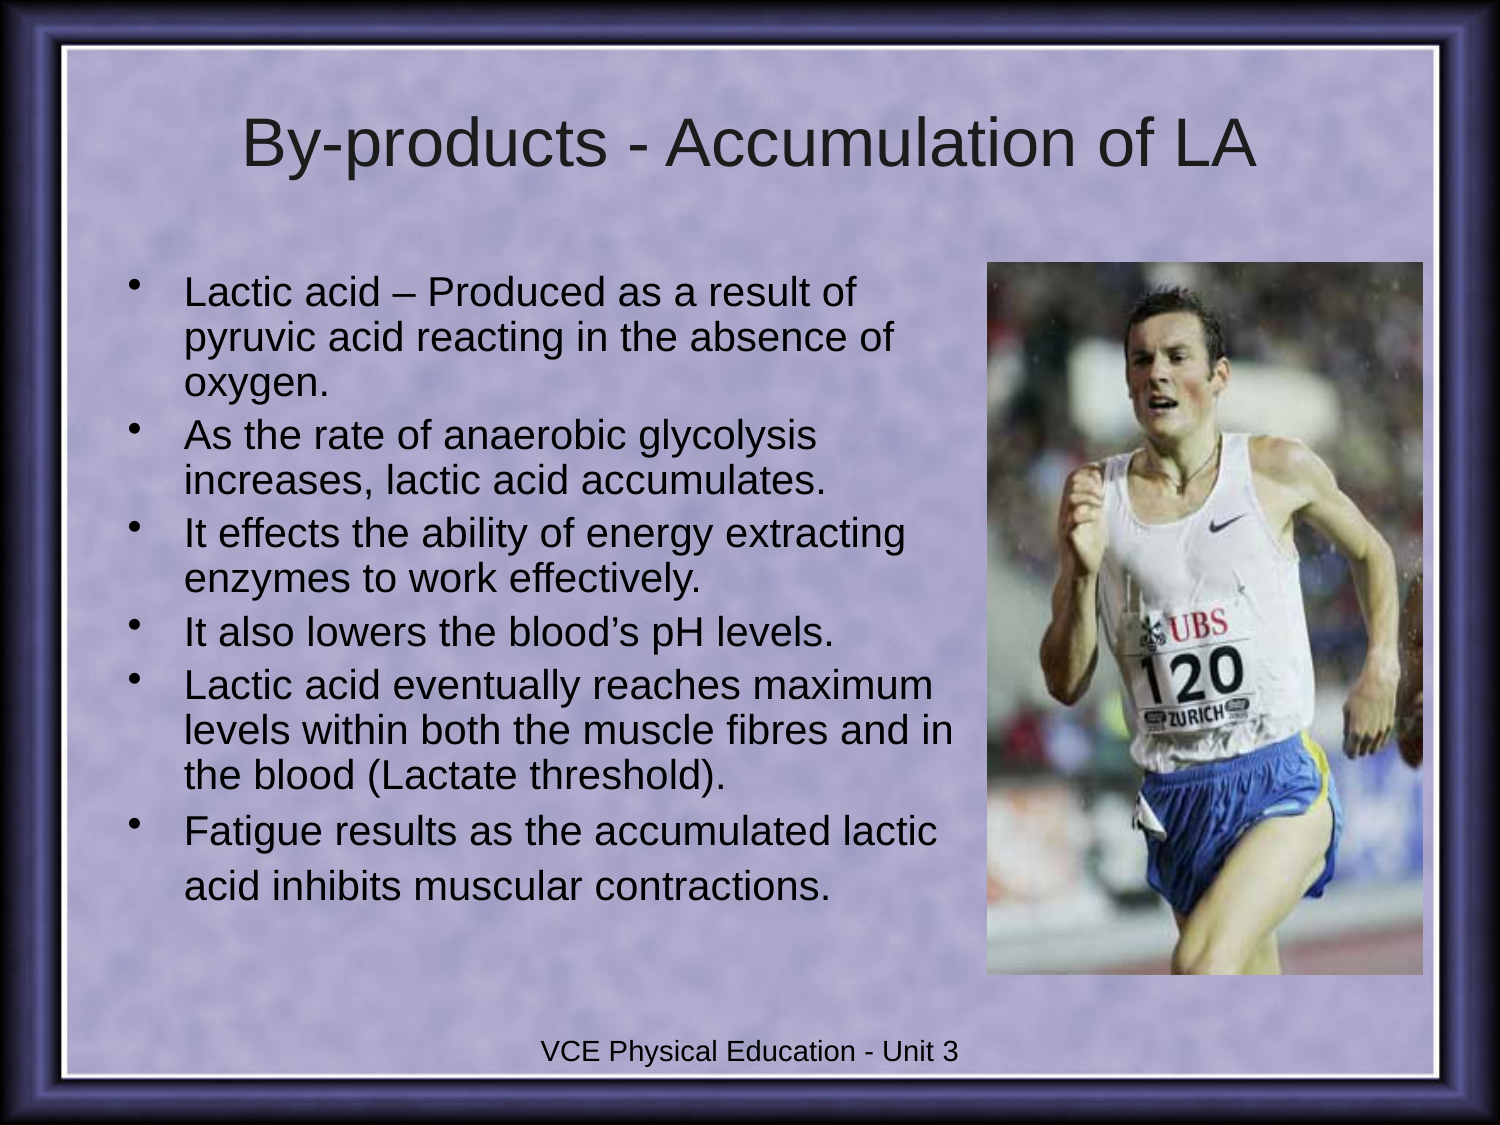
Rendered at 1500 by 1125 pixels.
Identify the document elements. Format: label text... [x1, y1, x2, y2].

title By-products - Accumulation of LA [74, 44, 1426, 233]
footer VCE Physical Education - Unit 3 [512, 1024, 988, 1103]
list Lactic acid – Produced as a result of pyruvic acid reacting in the absence of oxygen. As the rate of anaerobic glycolysis increases, lactic acid accumulates. It effects the ability of energy extracting enzymes to work effectively. It also lowers the blood’s pH levels. Lactic acid eventually reaches maximum levels within both the muscle fibres and in the blood (Lactate threshold). Fatigue results as the accumulated lactic acid inhibits muscular contractions. [112, 262, 985, 938]
picture [0, 0, 1500, 1125]
